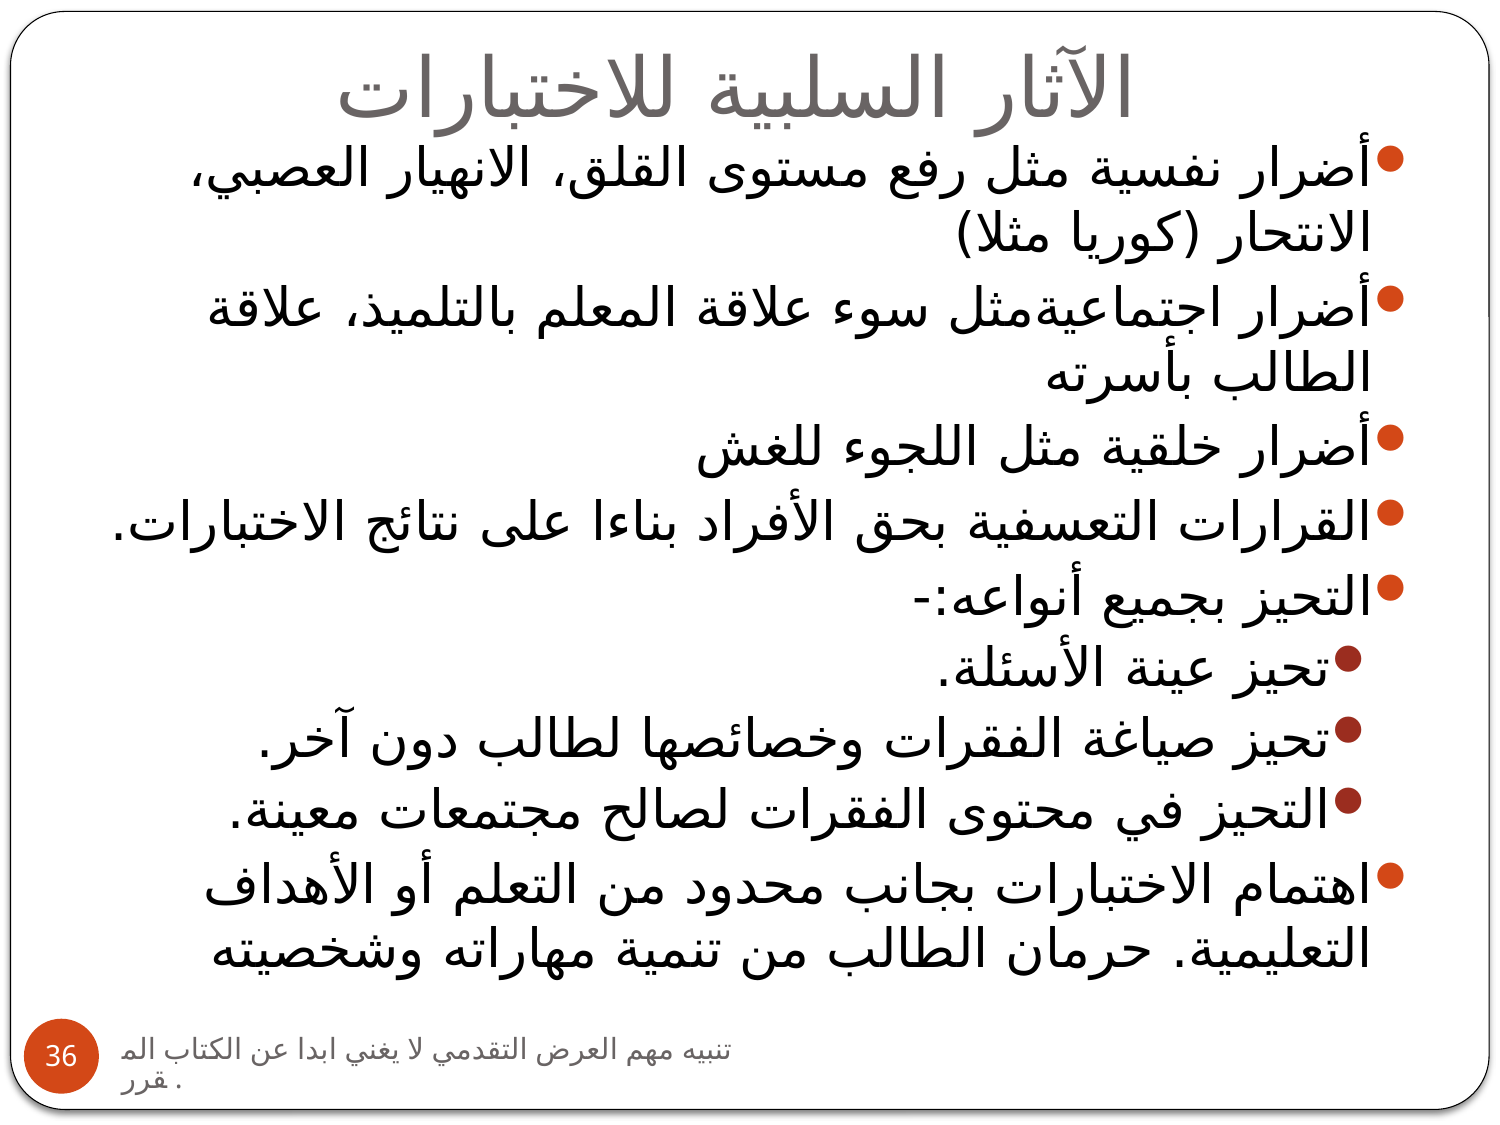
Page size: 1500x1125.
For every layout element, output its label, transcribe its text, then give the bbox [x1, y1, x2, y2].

title الآثار السلبية للاختبارات [75, 0, 1425, 125]
list أضرار نفسية مثل رفع مستوى القلق، الانهيار العصبي، الانتحار (كوريا مثلا) أضرار اجتماعيةمثل سوء علاقة المعلم بالتلميذ، علاقة الطالب بأسرته أضرار خلقية مثل اللجوء للغش القرارات التعسفية بحق الأفراد بناءا على نتائج الاختبارات. التحيز بجميع أنواعه:- تحيز عينة الأسئلة. تحيز صياغة الفقرات وخصائصها لطالب دون آخر. التحيز في محتوى الفقرات لصالح مجتمعات معينة. اهتمام الاختبارات بجانب محدود من التعلم أو الأهداف التعليمية. حرمان الطالب من تنمية مهاراته وشخصيته [75, 125, 1425, 1047]
slide_number 36 [23, 1018, 99, 1094]
footer تنبيه مهم العرض التقدمي لا يغني ابدا عن الكتاب المقرر. [150, 1047, 800, 1088]
